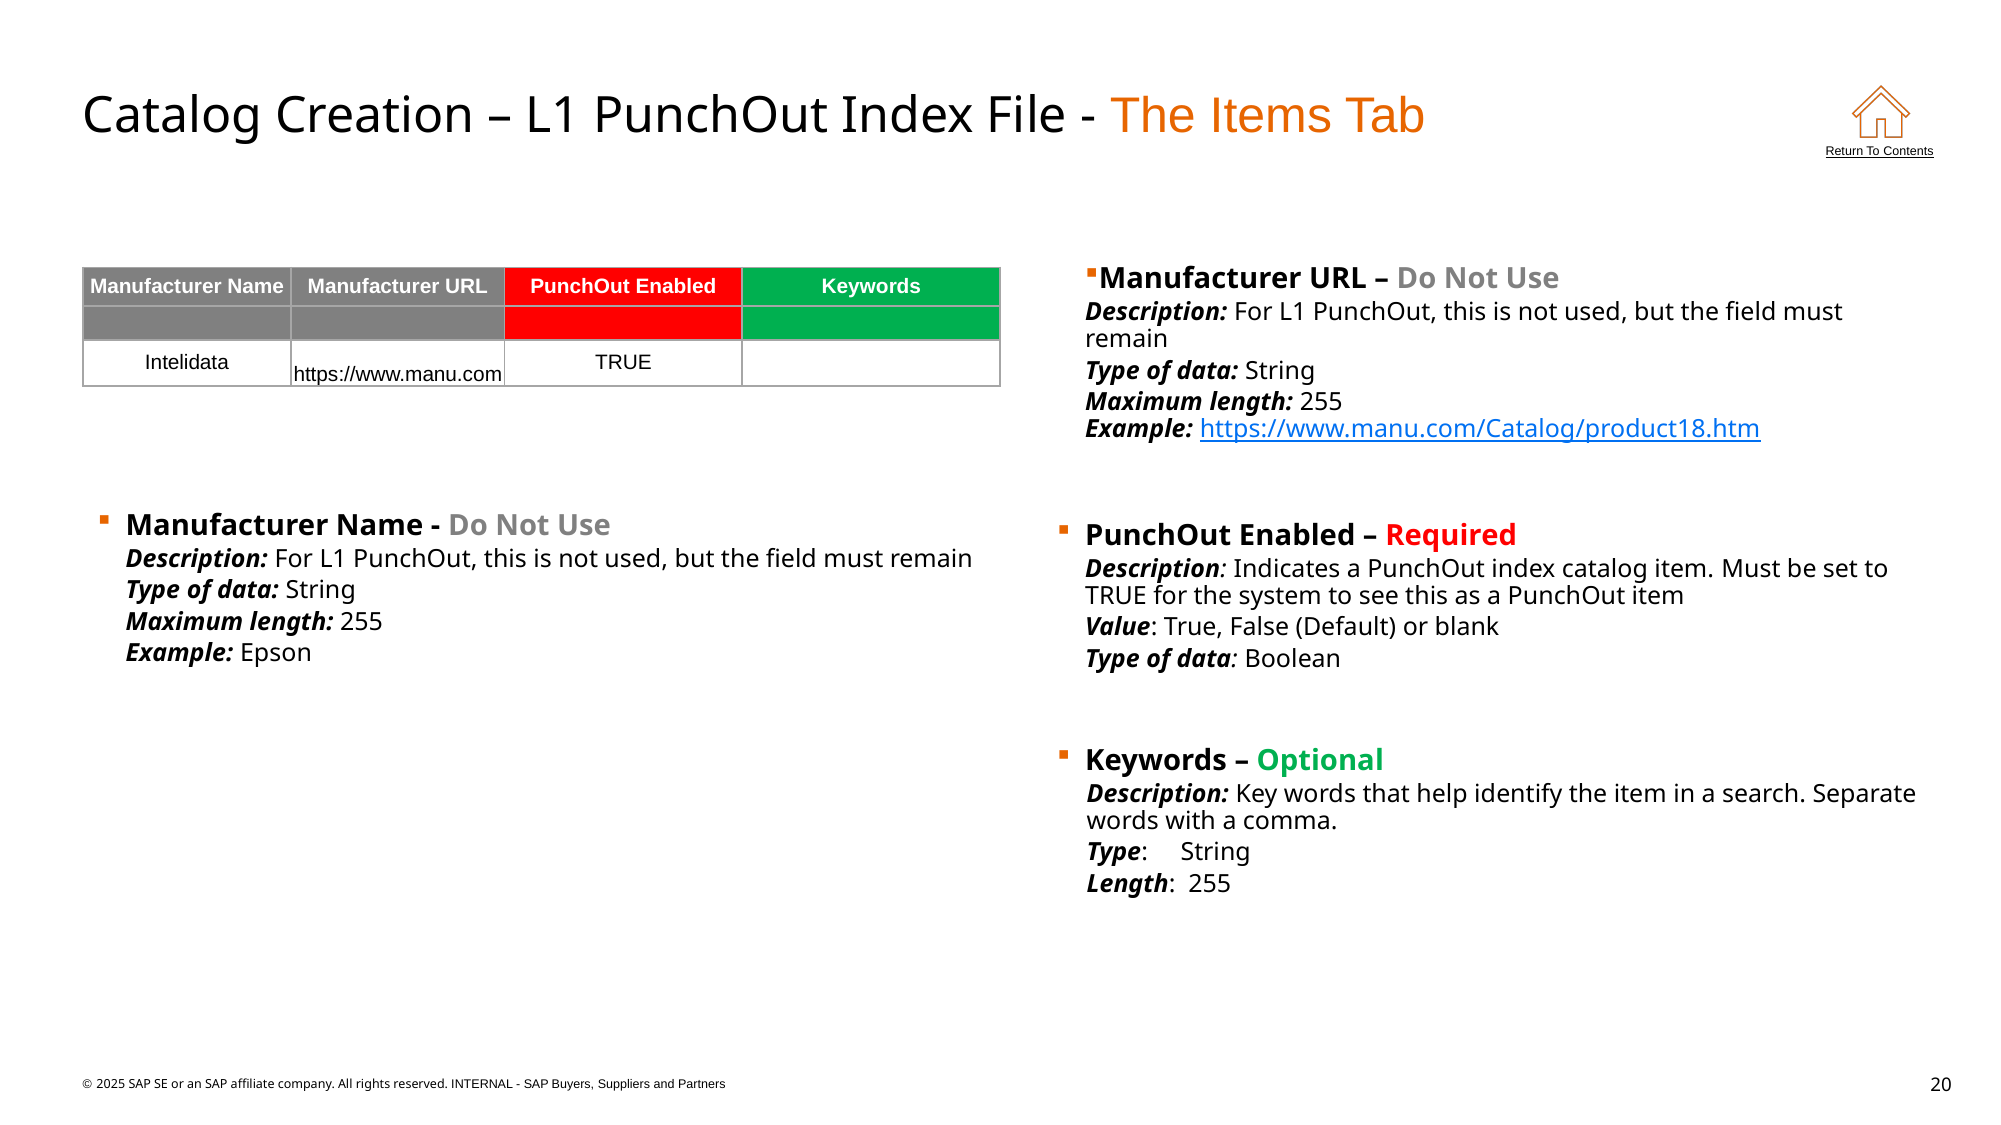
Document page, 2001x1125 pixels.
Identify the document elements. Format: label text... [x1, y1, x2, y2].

table_header Manufacturer URL [292, 268, 504, 305]
picture [1847, 76, 1915, 145]
table_cell https://www.manu.com [292, 341, 504, 385]
text_box Manufacturer Name - Do Not Use Description: For L1 PunchOut, this is not used, but the field must remain Type of data: String Maximum length: 255 Example: Epson [82, 506, 1058, 674]
table_cell [84, 307, 290, 339]
table_cell Intelidata [84, 341, 290, 385]
table_cell [292, 307, 504, 339]
table_header Manufacturer Name [84, 268, 290, 305]
title Catalog Creation – L1 PunchOut Index File - The Items Tab [82, 82, 1810, 151]
text_box Manufacturer URL – Do Not Use Description: For L1 PunchOut, this is not used, but the field must remain Type of data: String Maximum length: 255 Example: https://www.manu.com/Catalog/product18.htm PunchOut Enabled – Required Description: Indicates a PunchOut index catalog item. Must be set to TRUE for the system to see this as a PunchOut item Value: True, False (Default) or blank Type of data: Boolean Keywords – Optional Description: Key words that help identify the item in a search. Separate words with a comma. Type: String Length: 255 [1057, 267, 1918, 898]
table_cell [743, 307, 999, 339]
table_header Keywords [743, 268, 999, 305]
table_cell [743, 341, 999, 385]
table_header PunchOut Enabled [505, 268, 741, 305]
table_cell [505, 307, 741, 339]
table_cell TRUE [505, 341, 741, 385]
